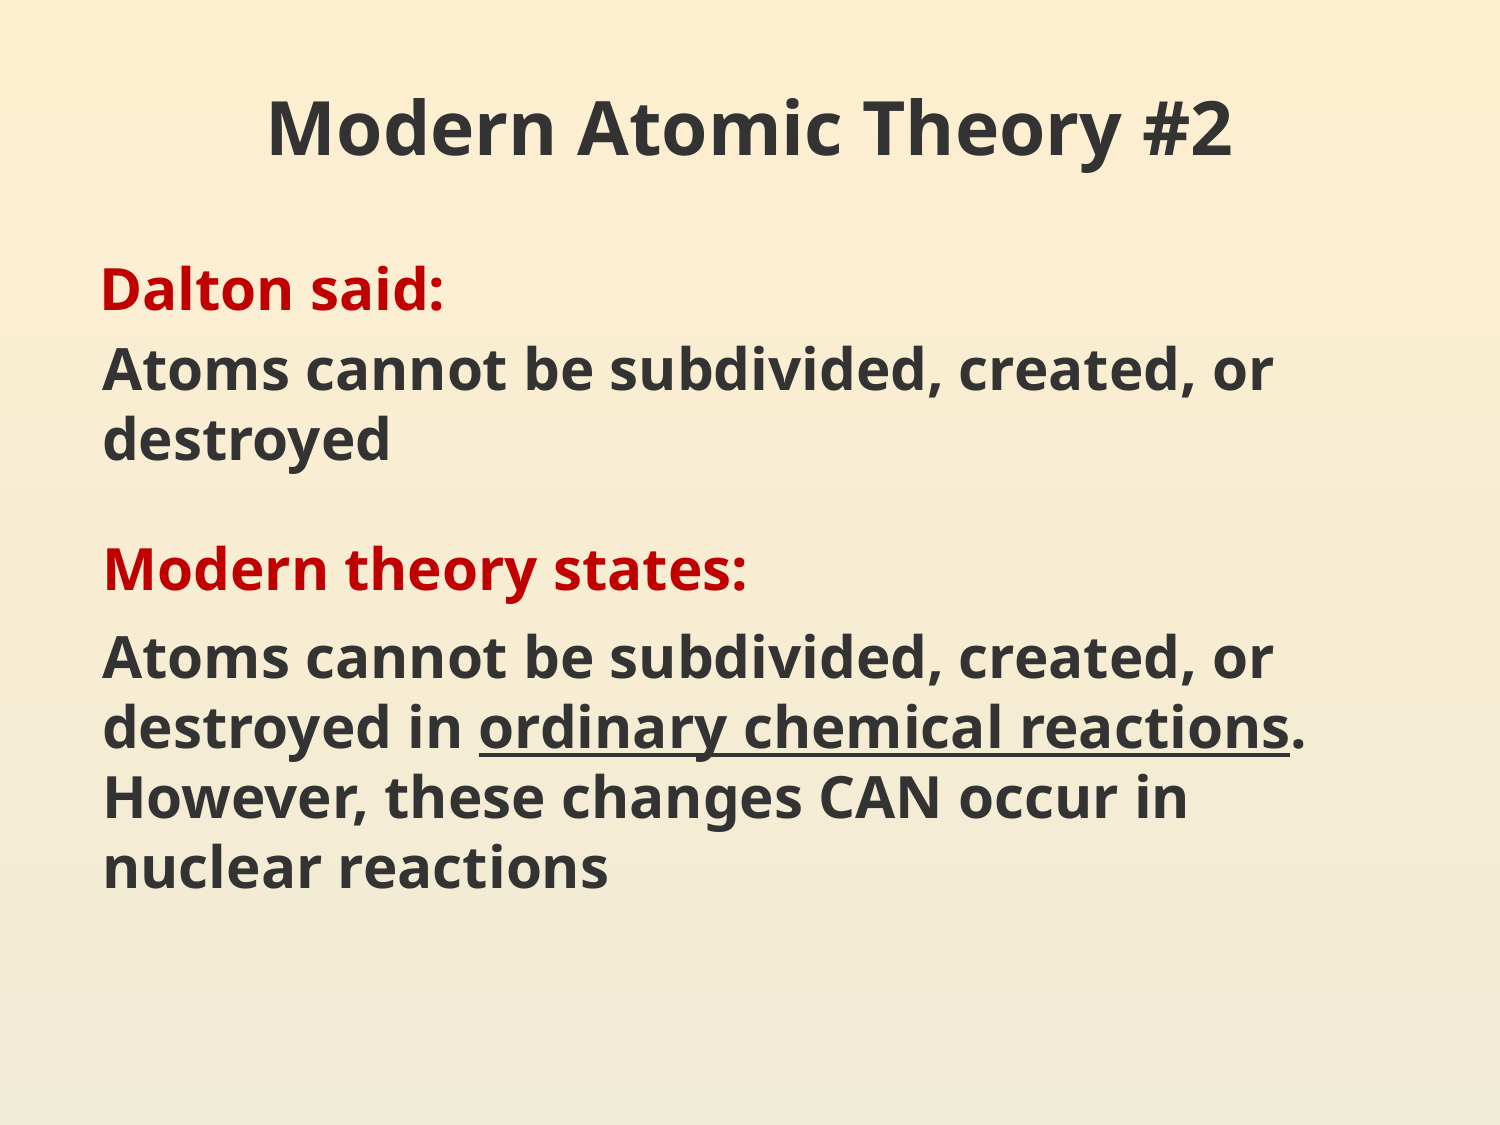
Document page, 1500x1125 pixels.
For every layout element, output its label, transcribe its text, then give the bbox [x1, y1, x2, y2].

text_box Atoms cannot be subdivided, created, or destroyed in ordinary chemical reactions. However, these changes CAN occur in nuclear reactions [87, 612, 1391, 978]
title Modern Atomic Theory #2 [112, 74, 1388, 176]
text_box Dalton said: [84, 245, 461, 330]
text_box Modern theory states: [87, 550, 800, 610]
text_box Atoms cannot be subdivided, created, or destroyed [87, 324, 1413, 550]
